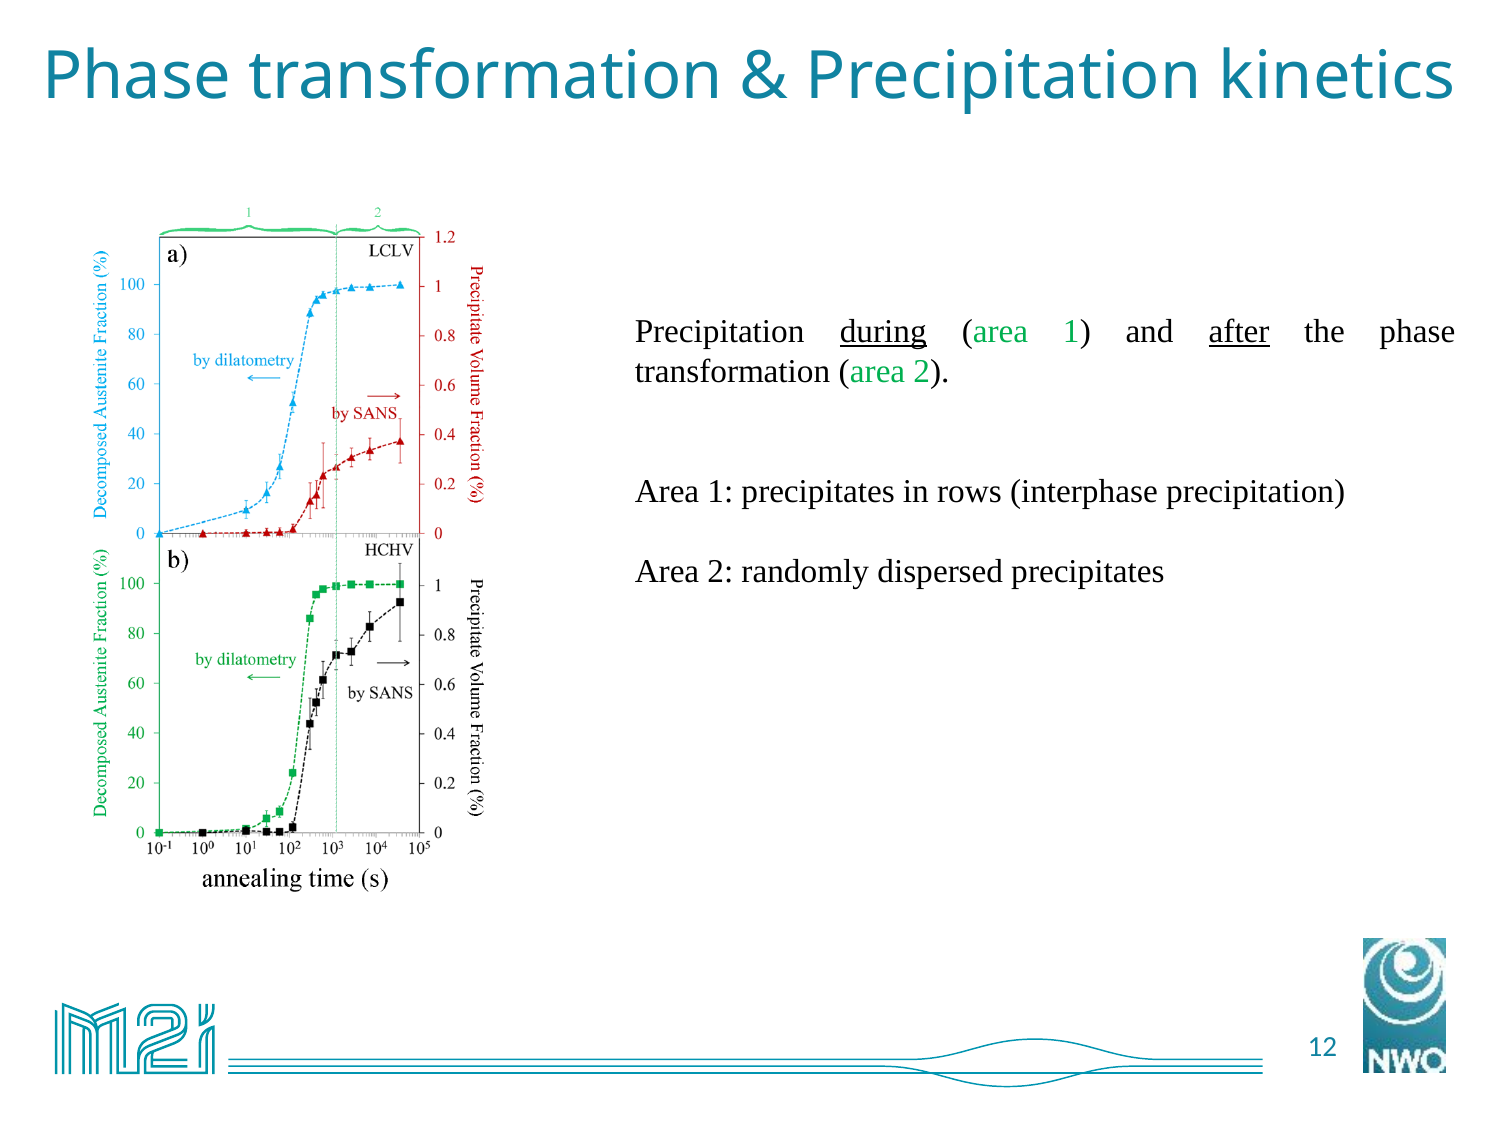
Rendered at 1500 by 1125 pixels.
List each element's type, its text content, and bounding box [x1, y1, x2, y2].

picture [1363, 938, 1446, 1073]
picture [52, 191, 517, 901]
text_box Precipitation during (area 1) and after the phase transformation (area 2). Area 1: precipitates in rows (interphase precipitation) Area 2: randomly dispersed precipitates [620, 302, 1471, 597]
text_box Phase transformation & Precipitation kinetics [0, 21, 1500, 113]
slide_number 12 [1272, 1015, 1344, 1075]
